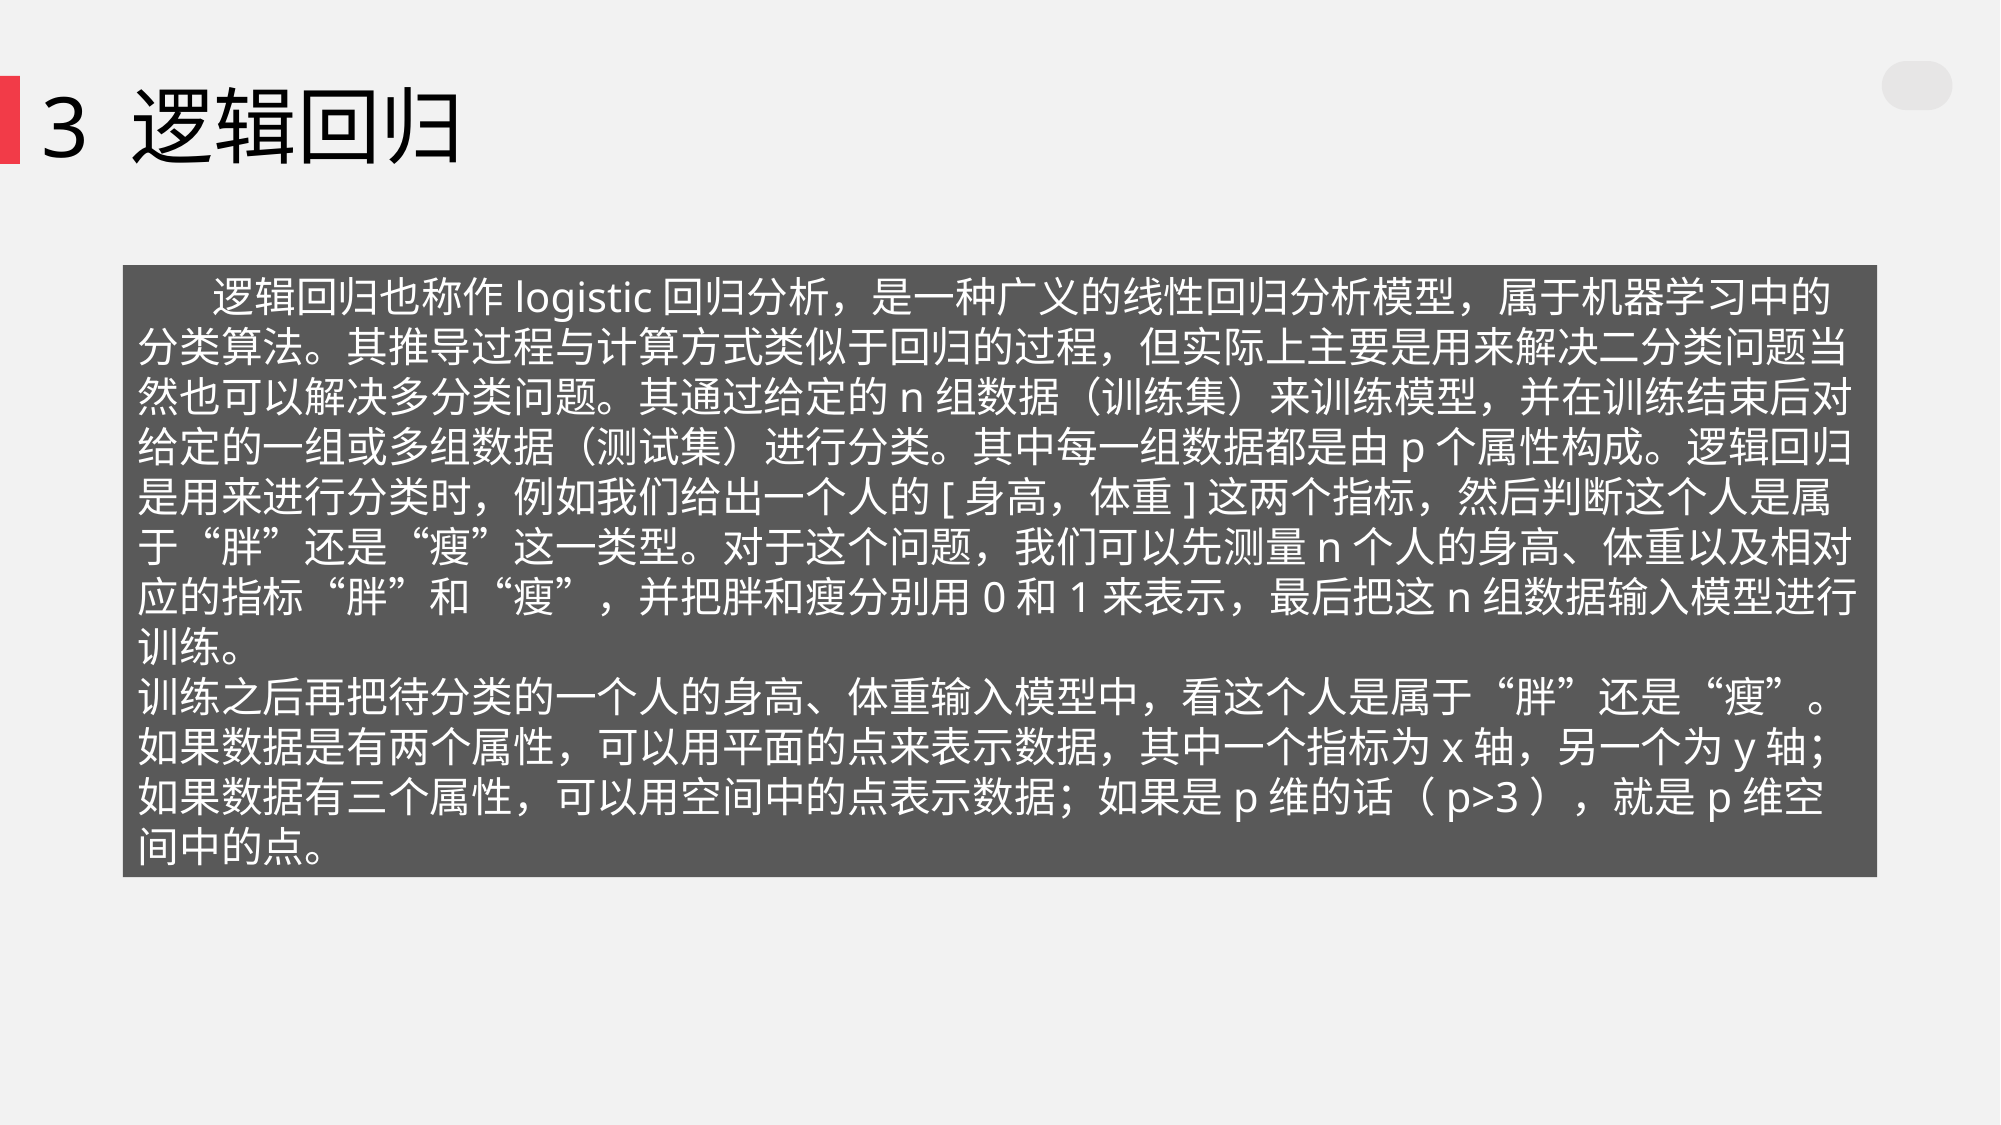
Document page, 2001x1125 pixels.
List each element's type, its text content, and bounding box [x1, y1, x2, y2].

text_box 逻辑回归也称作logistic回归分析，是一种广义的线性回归分析模型，属于机器学习中的分类算法。其推导过程与计算方式类似于回归的过程，但实际上主要是用来解决二分类问题当然也可以解决多分类问题。其通过给定的n组数据（训练集）来训练模型，并在训练结束后对给定的一组或多组数据（测试集）进行分类。其中每一组数据都是由p个属性构成。逻辑回归是用来进行分类时，例如我们给出一个人的[身高，体重]这两个指标，然后判断这个人是属于“胖”还是“瘦”这一类型。对于这个问题，我们可以先测量n个人的身高、体重以及相对应的指标“胖”和“瘦”，并把胖和瘦分别用0和1来表示，最后把这n组数据输入模型进行训练。 训练之后再把待分类的一个人的身高、体重输入模型中，看这个人是属于“胖”还是“瘦”。如果数据是有两个属性，可以用平面的点来表示数据，其中一个指标为x轴，另一个为y轴；如果数据有三个属性，可以用空间中的点表示数据；如果是p维的话（p>3），就是p维空间中的点。 [122, 264, 1878, 878]
list 3 逻辑回归 [41, 75, 1836, 186]
